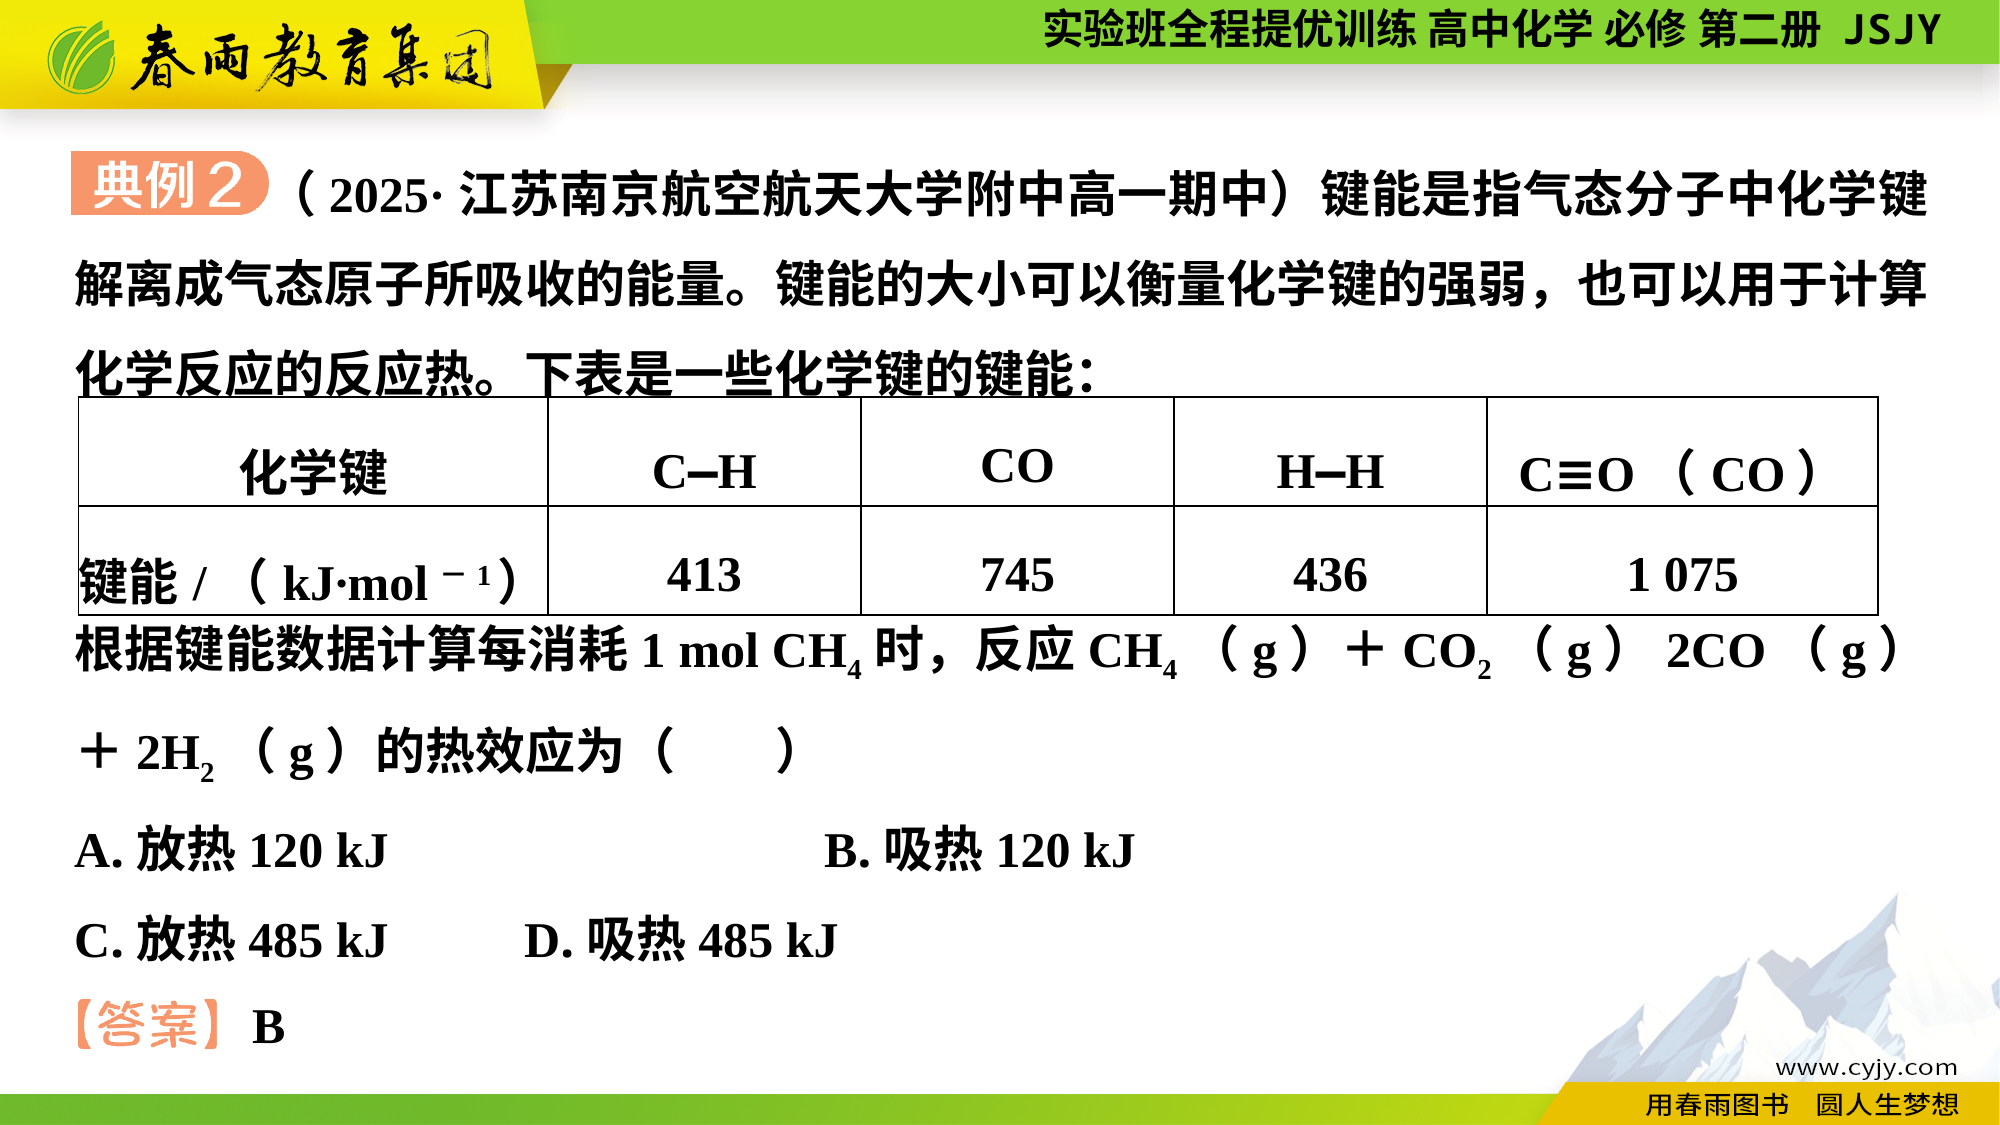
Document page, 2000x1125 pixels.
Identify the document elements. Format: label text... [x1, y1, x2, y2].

text_box B [237, 986, 301, 1061]
picture [0, 0, 2000, 1125]
